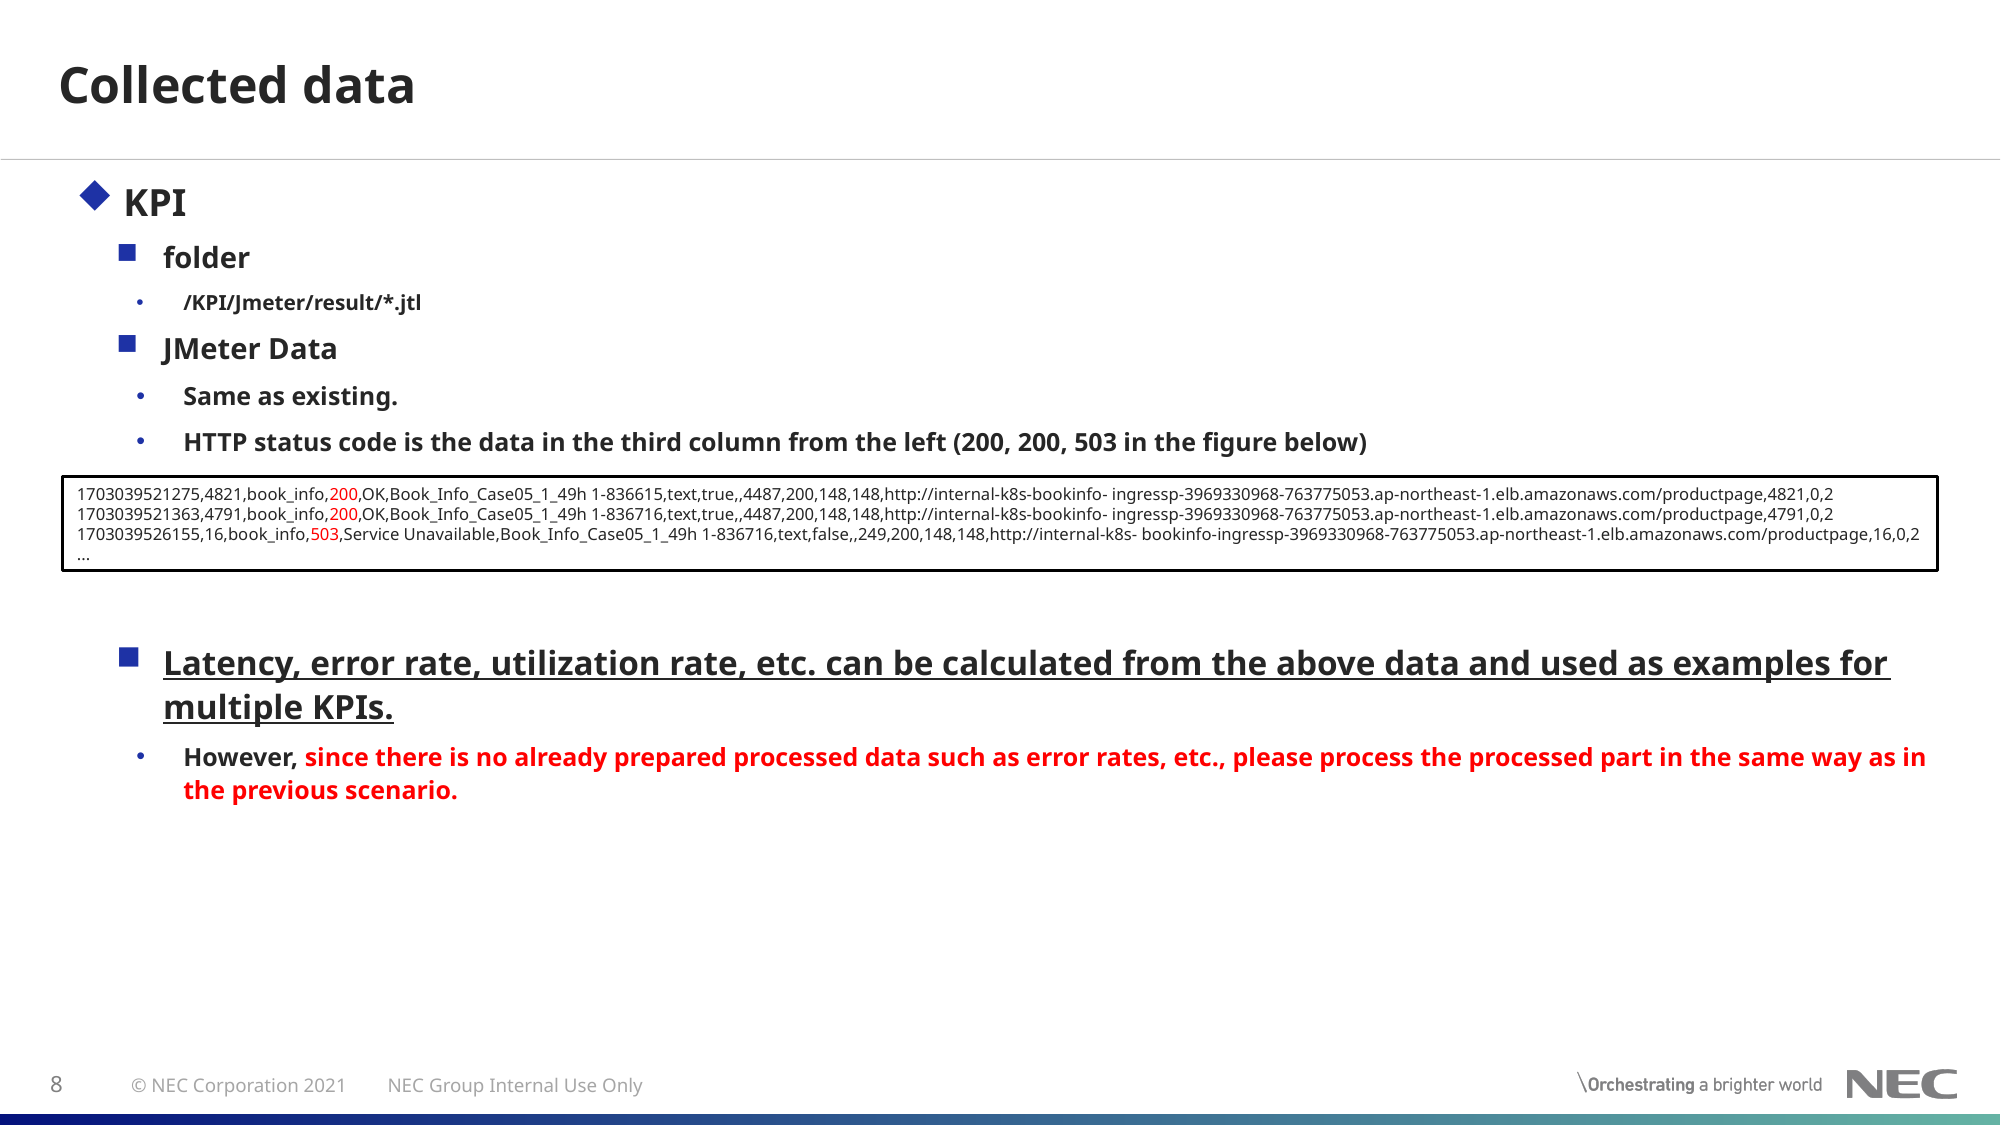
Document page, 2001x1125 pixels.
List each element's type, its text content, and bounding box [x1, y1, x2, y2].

title Collected data [43, 33, 1957, 135]
picture [0, 0, 2001, 1125]
text_box KPI folder /KPI/Jmeter/result/*.jtl JMeter Data Same as existing. HTTP status code is the data in the third column from the left (200, 200, 503 in the figure below) Latency, error rate, utilization rate, etc. can be calculated from the above data and used as examples for multiple KPIs. However, since there is no already prepared processed data such as error rates, etc., please process the processed part in the same way as in the previous scenario. [43, 166, 1957, 1012]
text_box 1703039521275,4821,book_info,200,OK,Book_Info_Case05_1_49h 1-836615,text,true,,4487,200,148,148,http://internal-k8s-bookinfo- ingressp-3969330968-763775053.ap-northeast-1.elb.amazonaws.com/productpage,4821,0,2 1703039521363,4791,book_info,200,OK,Book_Info_Case05_1_49h 1-836716,text,true,,4487,200,148,148,http://internal-k8s-bookinfo- ingressp-3969330968-763775053.ap-northeast-1.elb.amazonaws.com/productpage,4791,0,2 1703039526155,16,book_info,503,Service Unavailable,Book_Info_Case05_1_49h 1-836716,text,false,,249,200,148,148,http://internal-k8s- bookinfo-ingressp-3969330968-763775053.ap-northeast-1.elb.amazonaws.com/productpage,16,0,2 ... [61, 475, 1939, 572]
